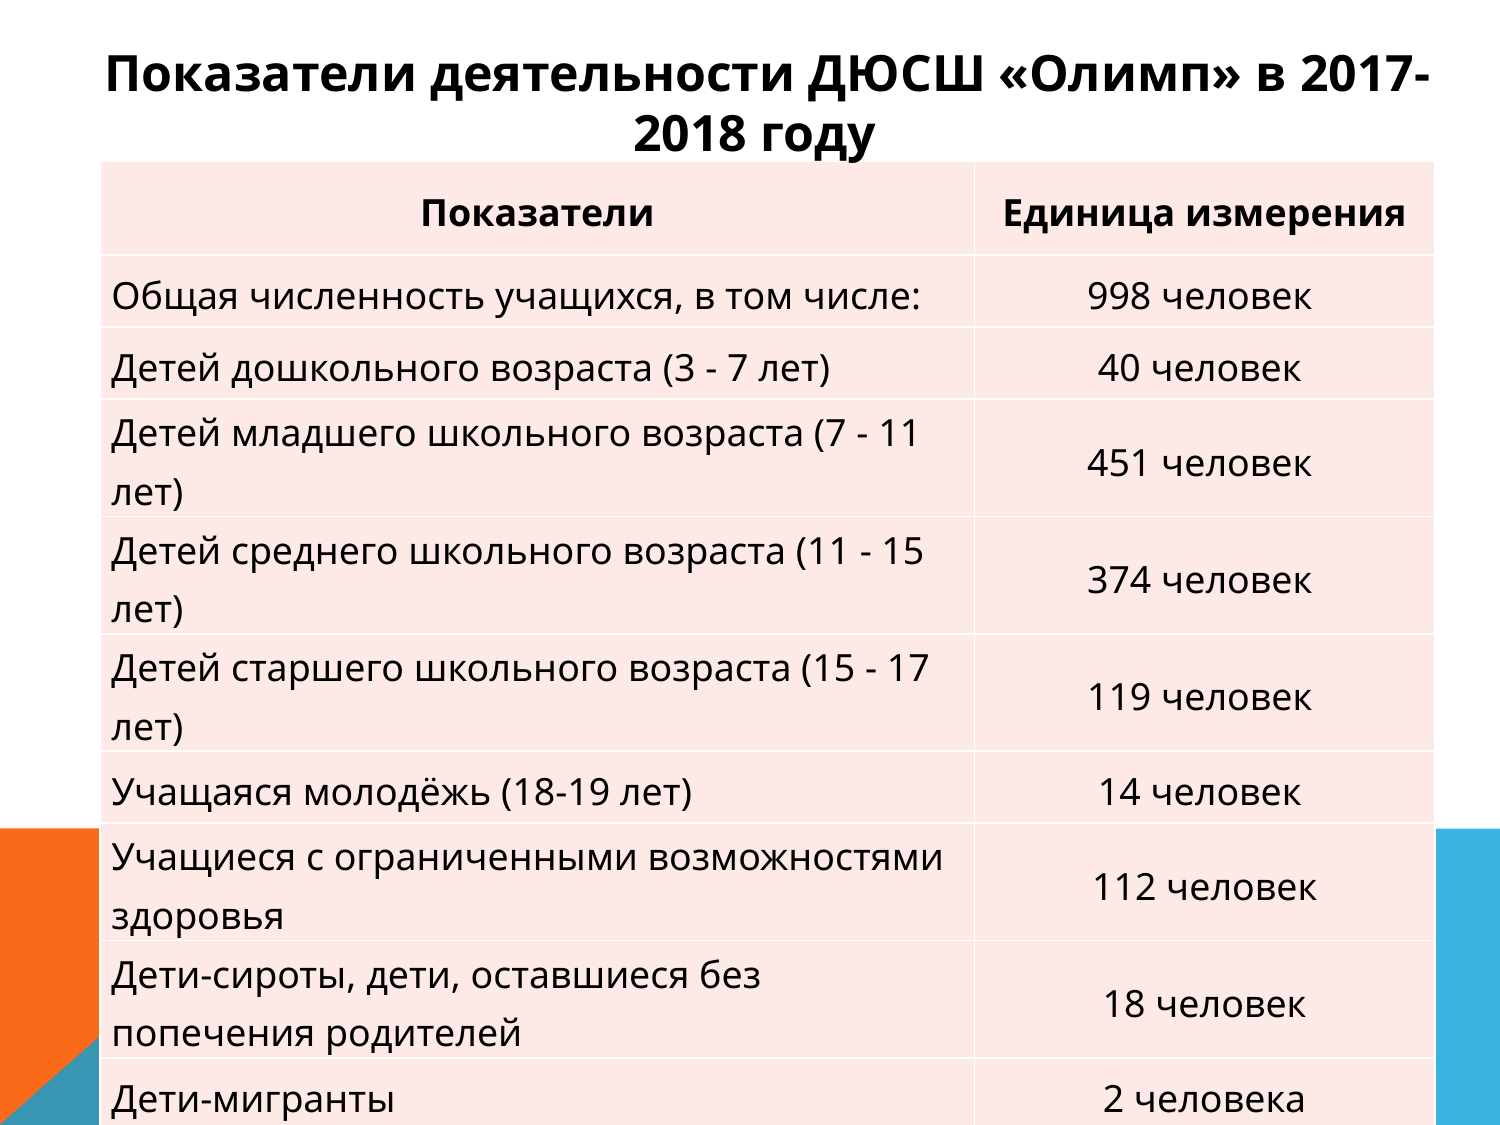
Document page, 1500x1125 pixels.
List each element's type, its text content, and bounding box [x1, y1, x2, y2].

table_cell 40 человек [975, 328, 1434, 398]
table_cell 119 человек [975, 635, 1434, 750]
table_cell Учащиеся с ограниченными возможностями здоровья [101, 824, 974, 940]
table_cell Дети-сироты, дети, оставшиеся без попечения родителей [101, 941, 974, 1057]
table_header Единица измерения [975, 170, 1434, 254]
table_cell Детей старшего школьного возраста (15 - 17 лет) [101, 635, 974, 750]
table_cell 2 человека [975, 1059, 1434, 1125]
table_cell Общая численность учащихся, в том числе: [101, 256, 974, 326]
table_header Показатели [101, 170, 974, 254]
table_cell 18 человек [975, 941, 1434, 1057]
text_box Показатели деятельности ДЮСШ «Олимп» в 2017-2018 году [76, 34, 1459, 170]
table_cell Детей дошкольного возраста (3 - 7 лет) [101, 328, 974, 398]
table_cell 374 человек [975, 517, 1434, 633]
table_cell Учащаяся молодёжь (18-19 лет) [101, 752, 974, 822]
table_cell Дети-мигранты [101, 1059, 974, 1125]
table_cell 14 человек [975, 752, 1434, 822]
table_cell 112 человек [975, 824, 1434, 940]
table_cell Детей младшего школьного возраста (7 - 11 лет) [101, 400, 974, 516]
table_cell Детей среднего школьного возраста (11 - 15 лет) [101, 517, 974, 633]
table_cell 998 человек [975, 256, 1434, 326]
table_cell 451 человек [975, 400, 1434, 516]
